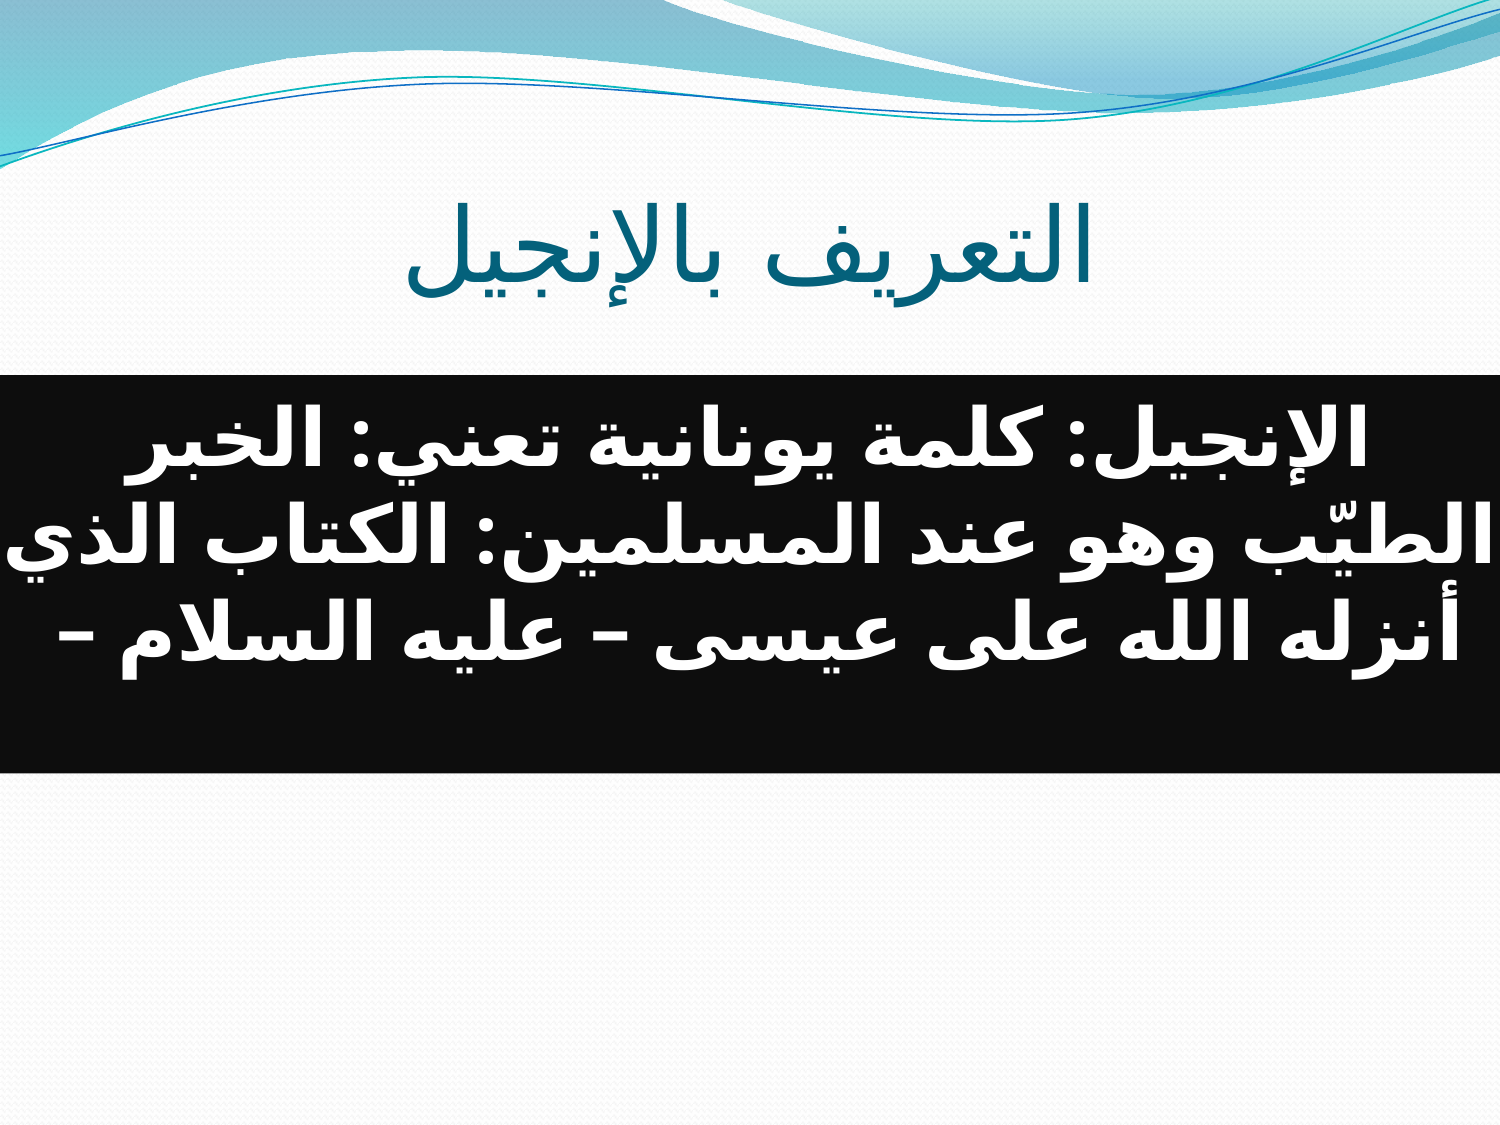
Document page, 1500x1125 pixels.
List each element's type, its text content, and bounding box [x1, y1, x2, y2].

title التعريف بالإنجيل [75, 115, 1425, 303]
text_box الإنجيل: كلمة يونانية تعني: الخبر الطيّب وهو عند المسلمين: الكتاب الذي أنزله الله على عيسى – عليه السلام – [0, 375, 1500, 774]
